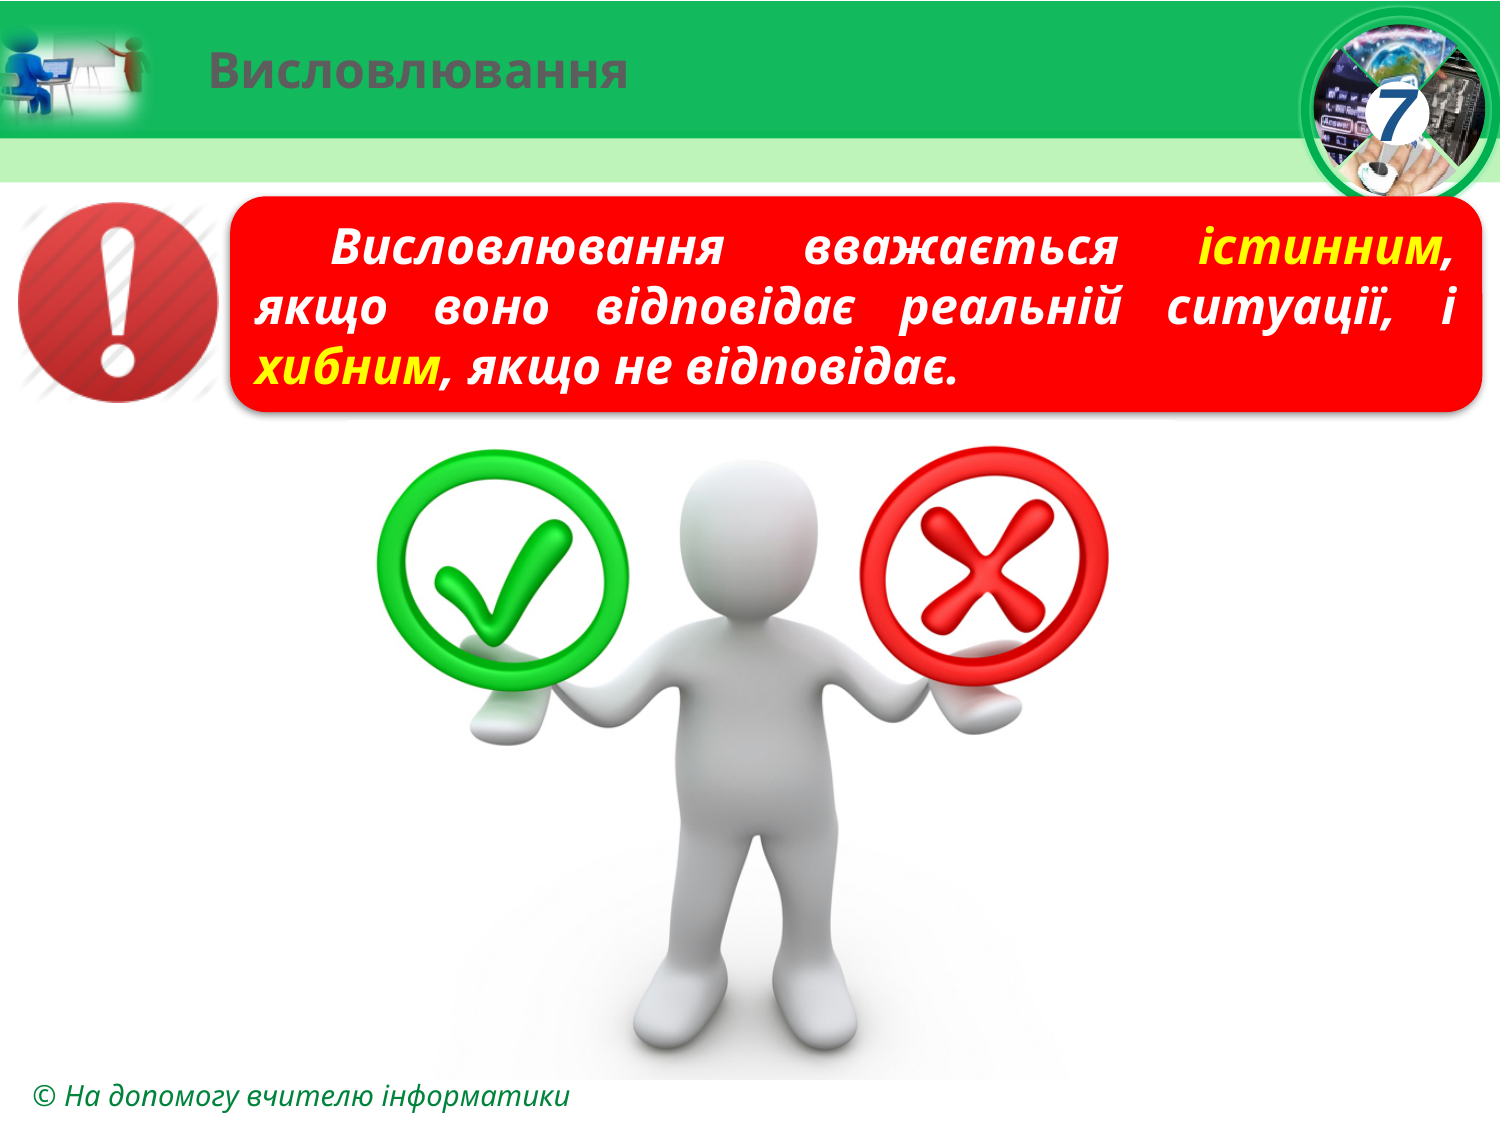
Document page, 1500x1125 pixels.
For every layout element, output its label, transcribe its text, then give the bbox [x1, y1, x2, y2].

picture [0, 16, 160, 142]
text_box Висловлювання вважається істинним, якщо воно відповідає реальній ситуації, і хибним, якщо не відповідає. [230, 196, 1483, 413]
picture [1314, 115, 1372, 169]
title Висловлювання [192, 22, 1405, 115]
picture [348, 420, 1176, 1080]
picture [1405, 24, 1486, 167]
picture [18, 202, 219, 403]
picture [1338, 135, 1457, 196]
